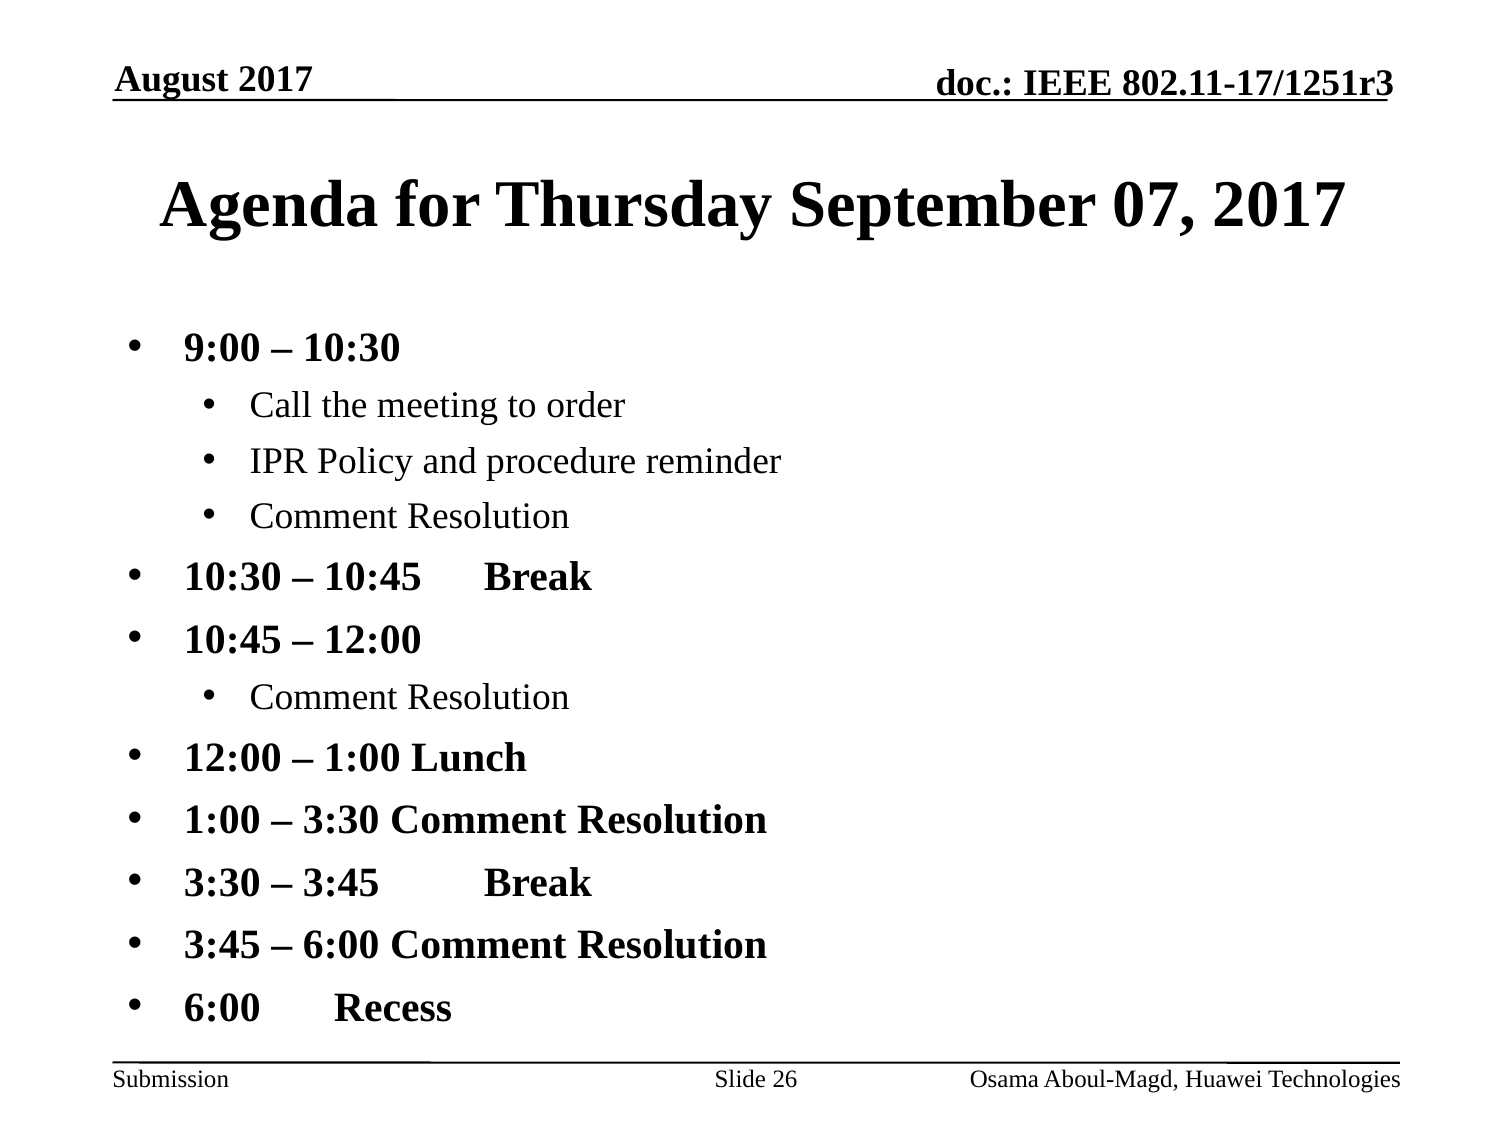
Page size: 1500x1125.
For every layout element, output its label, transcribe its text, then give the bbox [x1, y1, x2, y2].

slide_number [114, 54, 423, 100]
slide_number Slide 26 [712, 1061, 800, 1123]
footer Osama Aboul-Magd, Huawei Technologies [878, 1061, 1402, 1093]
list 9:00 – 10:30 Call the meeting to order IPR Policy and procedure reminder Comment Resolution 10:30 – 10:45 Break 10:45 – 12:00 Comment Resolution 12:00 – 1:00 Lunch 1:00 – 3:30 Comment Resolution 3:30 – 3:45 Break 3:45 – 6:00 Comment Resolution 6:00 Recess [112, 312, 1388, 988]
title Agenda for Thursday September 07, 2017 [99, 112, 1426, 288]
